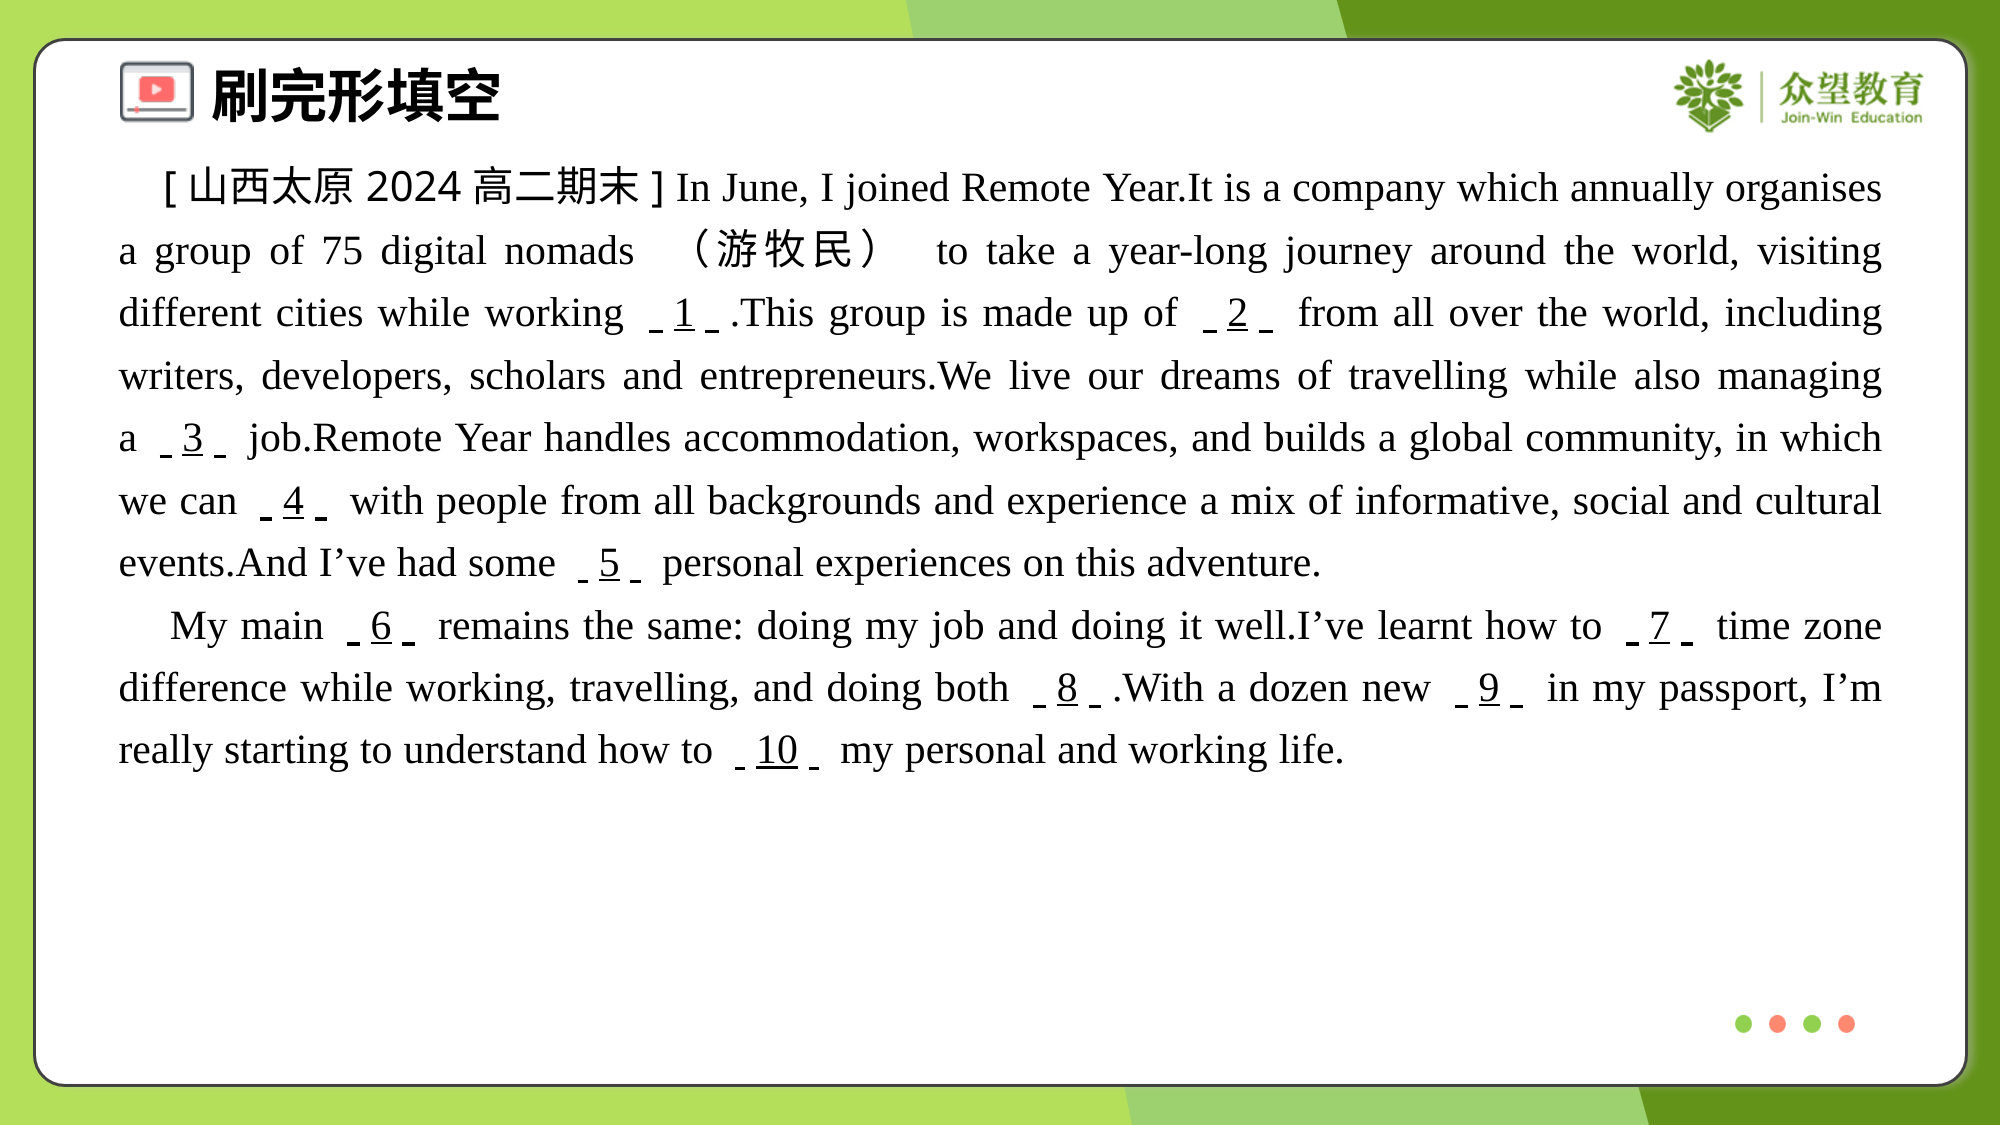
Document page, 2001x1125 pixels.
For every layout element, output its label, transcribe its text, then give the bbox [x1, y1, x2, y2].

text_box [山西太原2024高二期末] In June, I joined Remote Year.It is a company which annually organises a group of 75 digital nomads （游牧民） to take a year-long journey around the world, visiting different cities while working . .1. ..This group is made up of . .2. . from all over the world, including writers, developers, scholars and entrepreneurs.We live our dreams of travelling while also managing a . .3. . job.Remote Year handles accommodation, workspaces, and builds a global community, in which we can . .4. . with people from all backgrounds and experience a mix of informative, social and cultural events.And I’ve had some . .5. . personal experiences on this adventure. My main . .6. . remains the same: doing my job and doing it well.I’ve learnt how to . .7. . time zone difference while working, travelling, and doing both . .8. ..With a dozen new . .9. . in my passport, I’m really starting to understand how to . .10. . my personal and working life. [118, 147, 1883, 830]
picture [0, 0, 2000, 1125]
